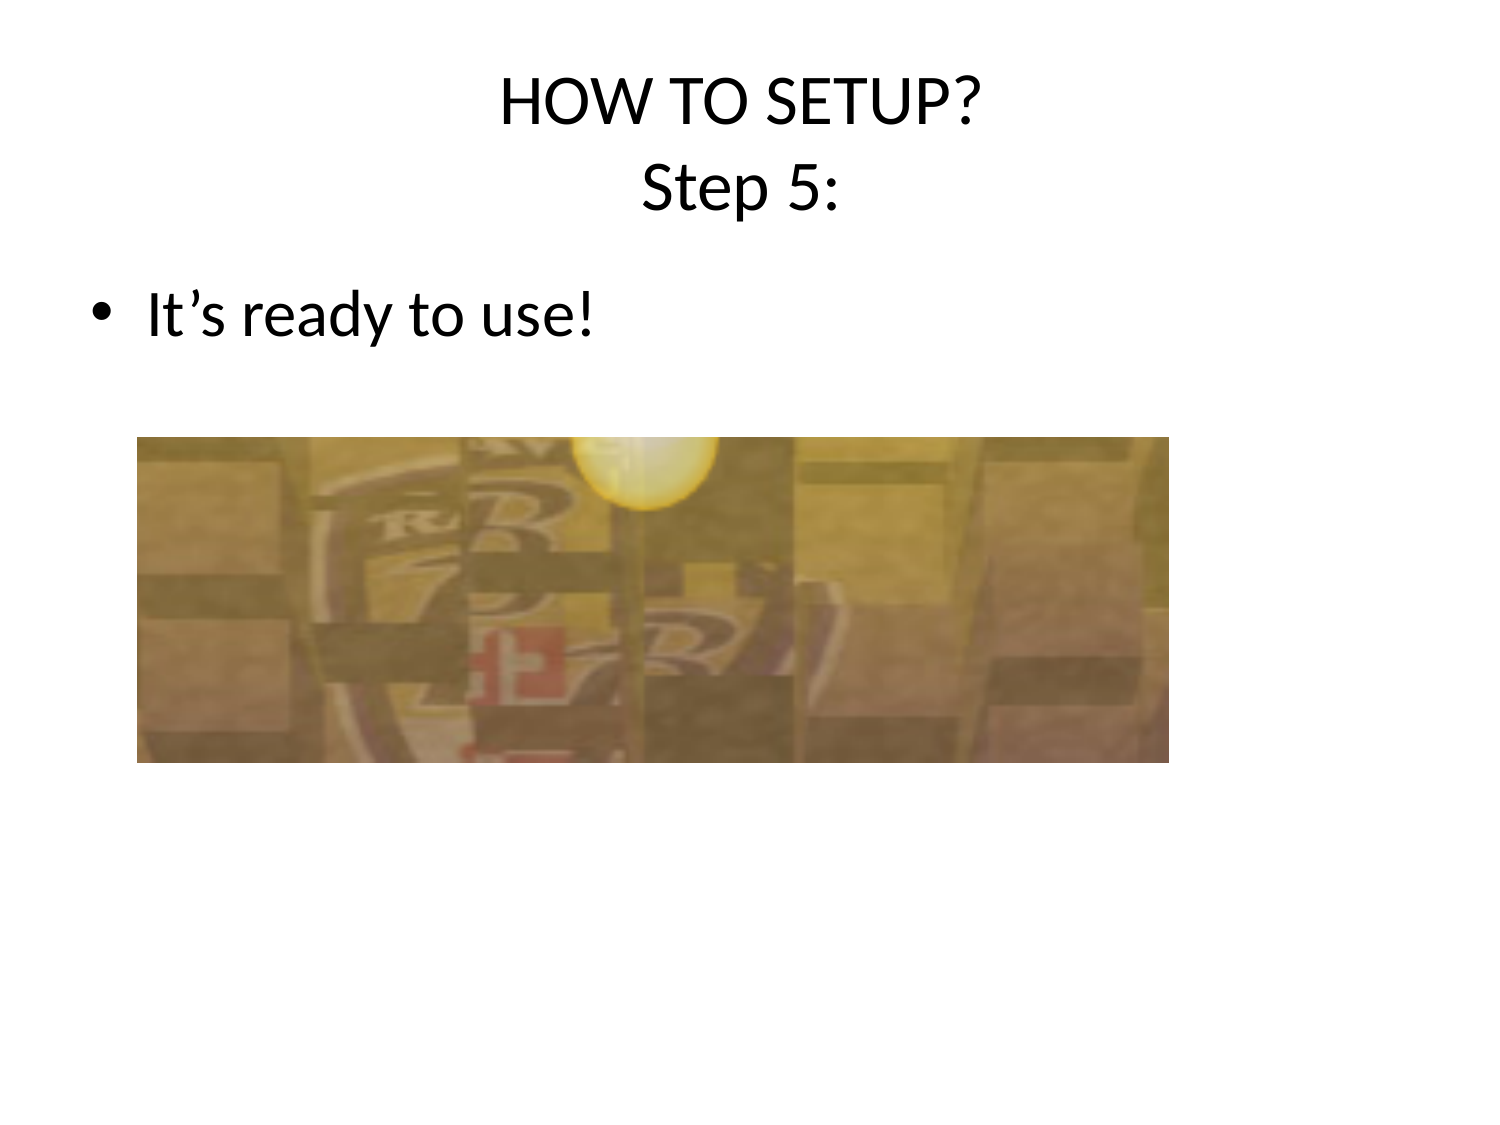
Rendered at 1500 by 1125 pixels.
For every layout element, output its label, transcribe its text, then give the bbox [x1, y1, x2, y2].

title HOW TO SETUP? Step 5: [75, 45, 1425, 233]
picture [137, 437, 1169, 763]
list It’s ready to use! [75, 262, 1425, 1005]
